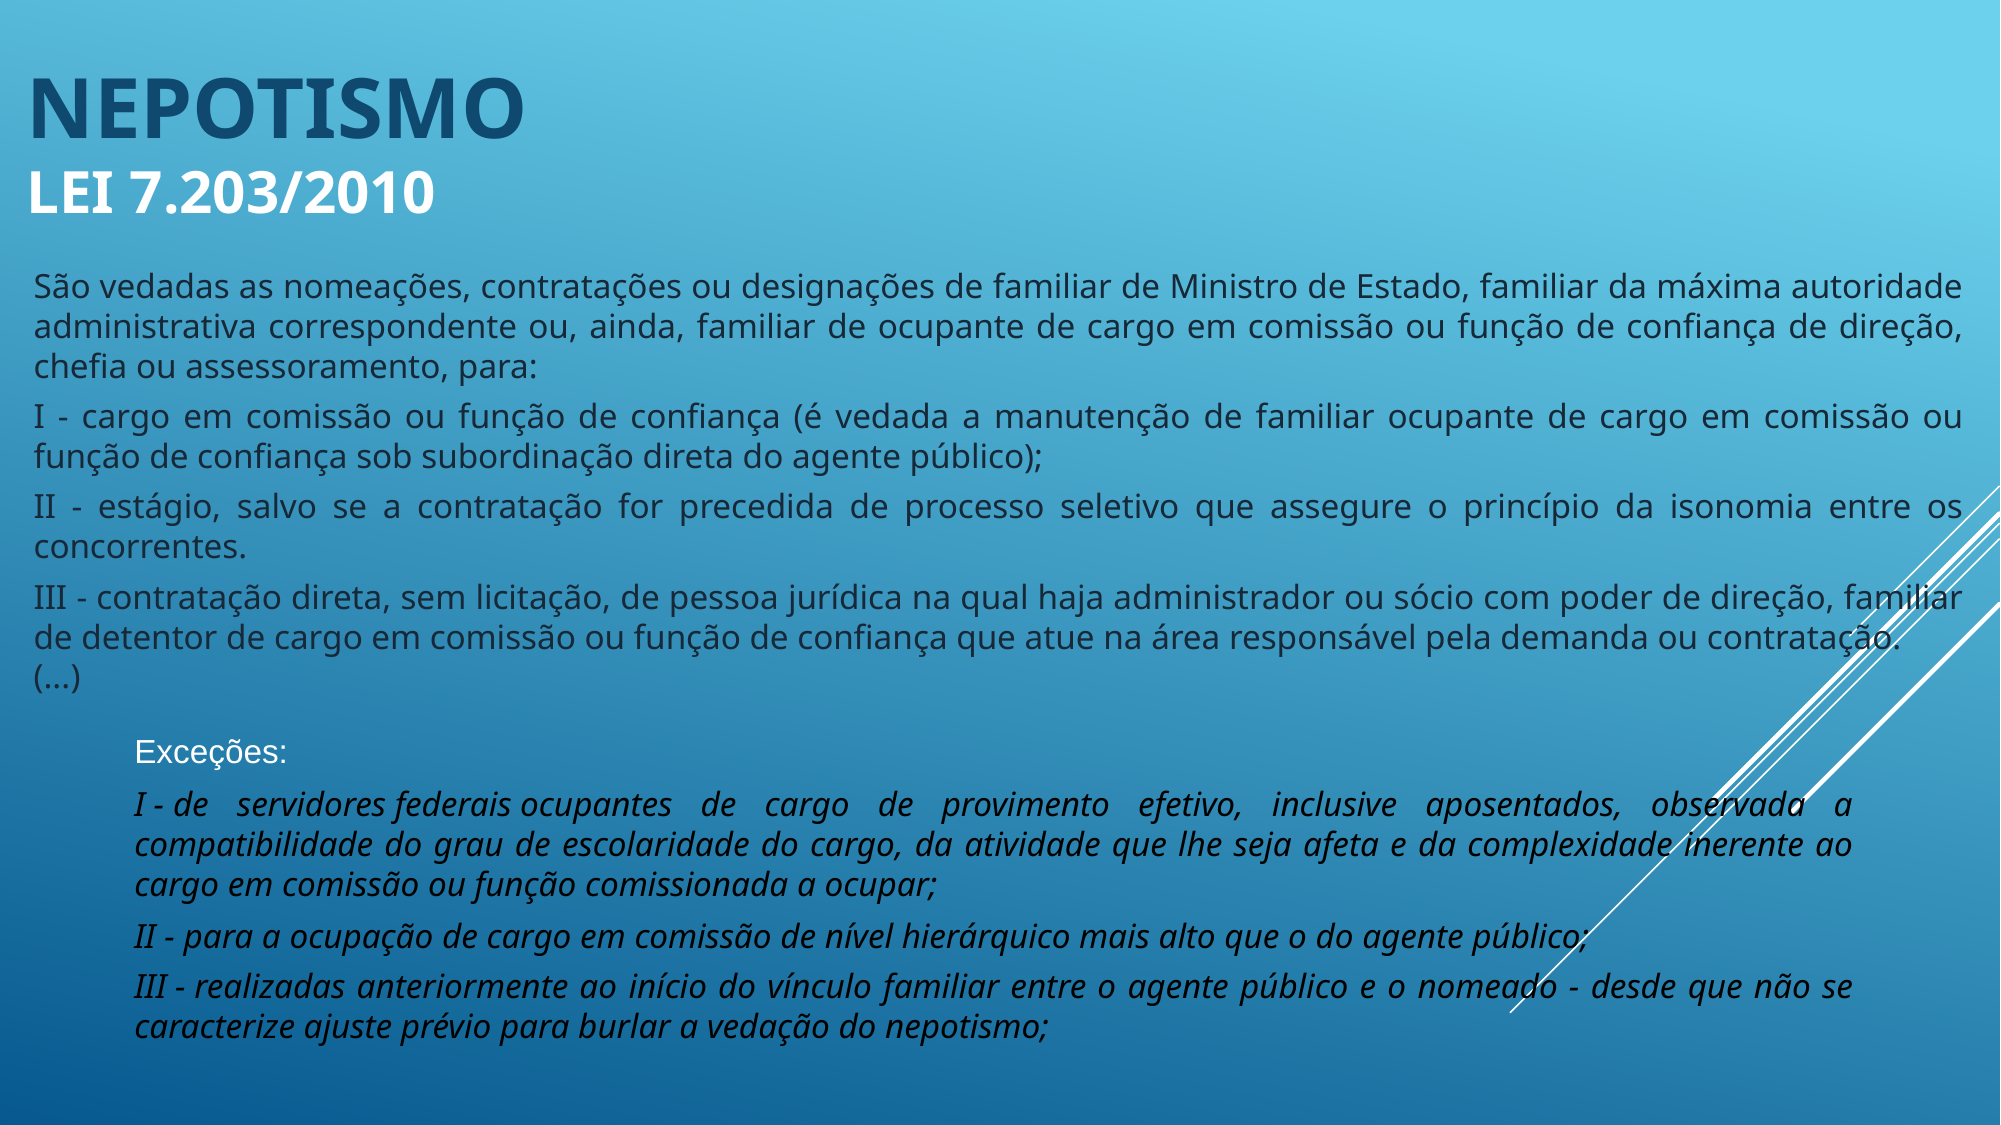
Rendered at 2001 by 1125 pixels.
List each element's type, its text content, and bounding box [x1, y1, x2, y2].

text_box NEPOTISMO LEI 7.203/2010 [11, 47, 1800, 233]
text_box Exceções: I - de servidores federais ocupantes de cargo de provimento efetivo, inclusive aposentados, observada a compatibilidade do grau de escolaridade do cargo, da atividade que lhe seja afeta e da complexidade inerente ao cargo em comissão ou função comissionada a ocupar; II - para a ocupação de cargo em comissão de nível hierárquico mais alto que o do agente público; III - realizadas anteriormente ao início do vínculo familiar entre o agente público e o nomeado - desde que não se caracterize ajuste prévio para burlar a vedação do nepotismo; [119, 670, 1871, 1108]
text_box São vedadas as nomeações, contratações ou designações de familiar de Ministro de Estado, familiar da máxima autoridade administrativa correspondente ou, ainda, familiar de ocupante de cargo em comissão ou função de confiança de direção, chefia ou assessoramento, para: I - cargo em comissão ou função de confiança (é vedada a manutenção de familiar ocupante de cargo em comissão ou função de confiança sob subordinação direta do agente público); II - estágio, salvo se a contratação for precedida de processo seletivo que assegure o princípio da isonomia entre os concorrentes. III - contratação direta, sem licitação, de pessoa jurídica na qual haja administrador ou sócio com poder de direção, familiar de detentor de cargo em comissão ou função de confiança que atue na área responsável pela demanda ou contratação. (...) [18, 257, 1982, 703]
